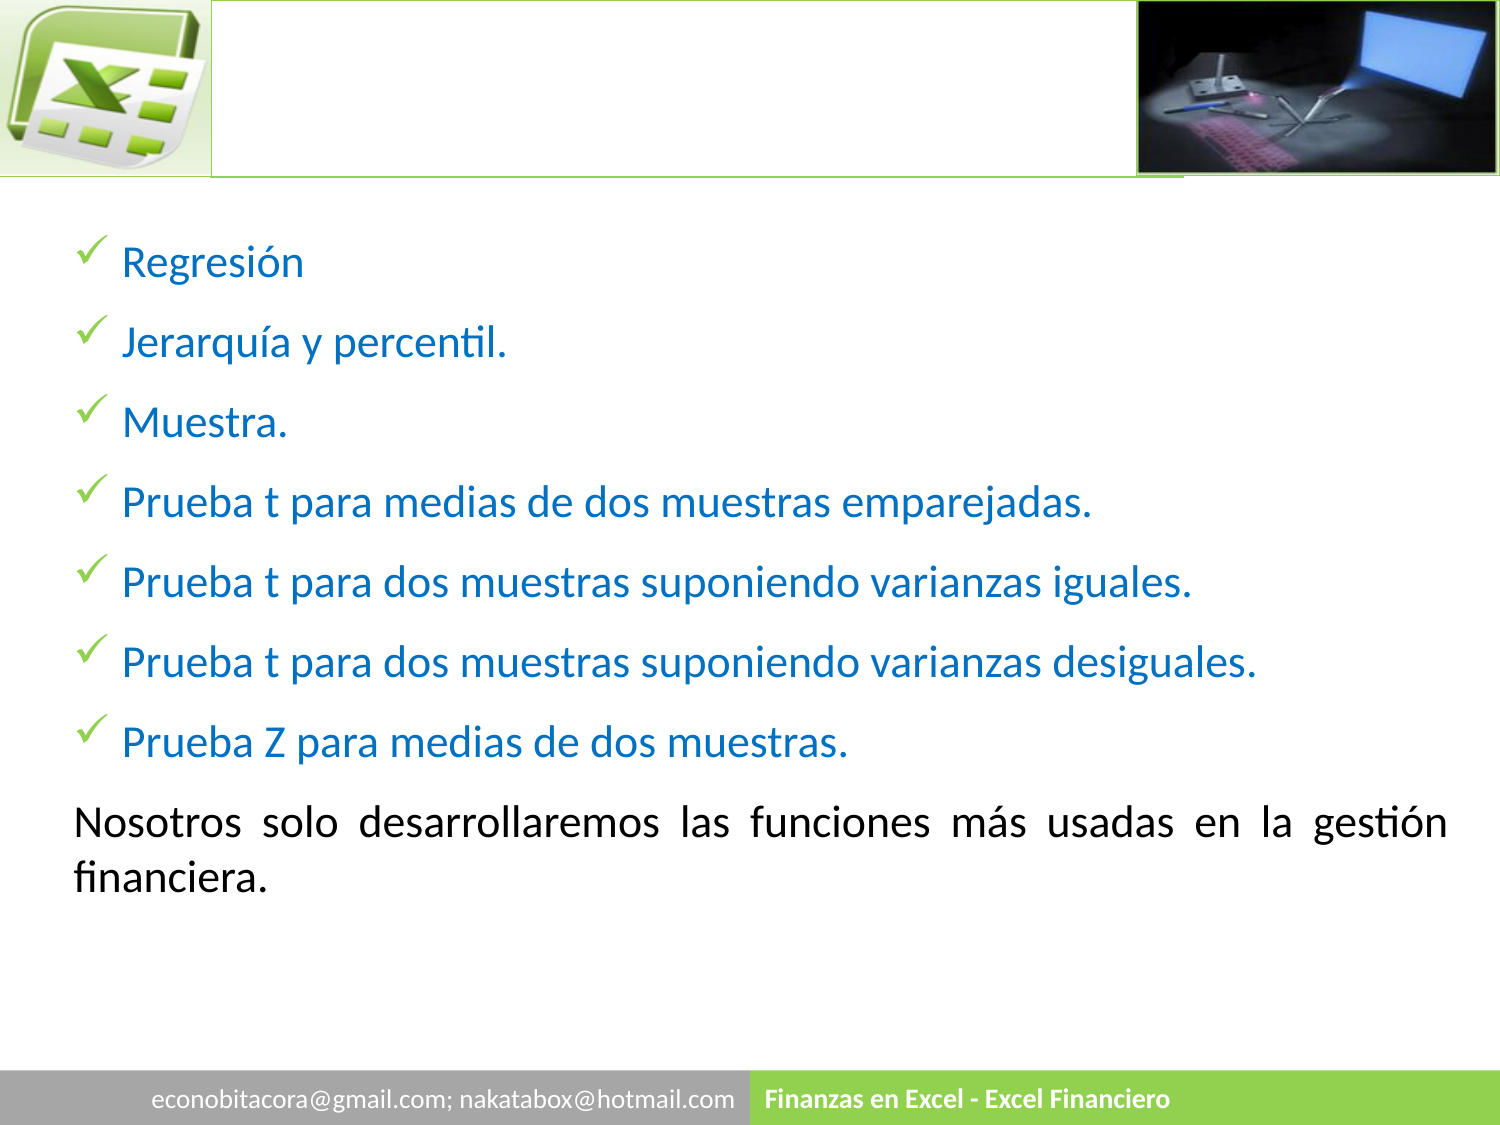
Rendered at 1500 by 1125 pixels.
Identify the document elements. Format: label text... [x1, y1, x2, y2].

text_box Regresión Jerarquía y percentil. Muestra. Prueba t para medias de dos muestras emparejadas. Prueba t para dos muestras suponiendo varianzas iguales. Prueba t para dos muestras suponiendo varianzas desiguales. Prueba Z para medias de dos muestras. Nosotros solo desarrollaremos las funciones más usadas en la gestión financiera. [58, 199, 1465, 914]
picture [1136, 0, 1500, 177]
text_box econobitacora@gmail.com; nakatabox@hotmail.com [0, 1070, 749, 1125]
text_box [212, 0, 1134, 178]
picture [0, 0, 212, 177]
text_box Finanzas en Excel - Excel Financiero [749, 1070, 1500, 1125]
